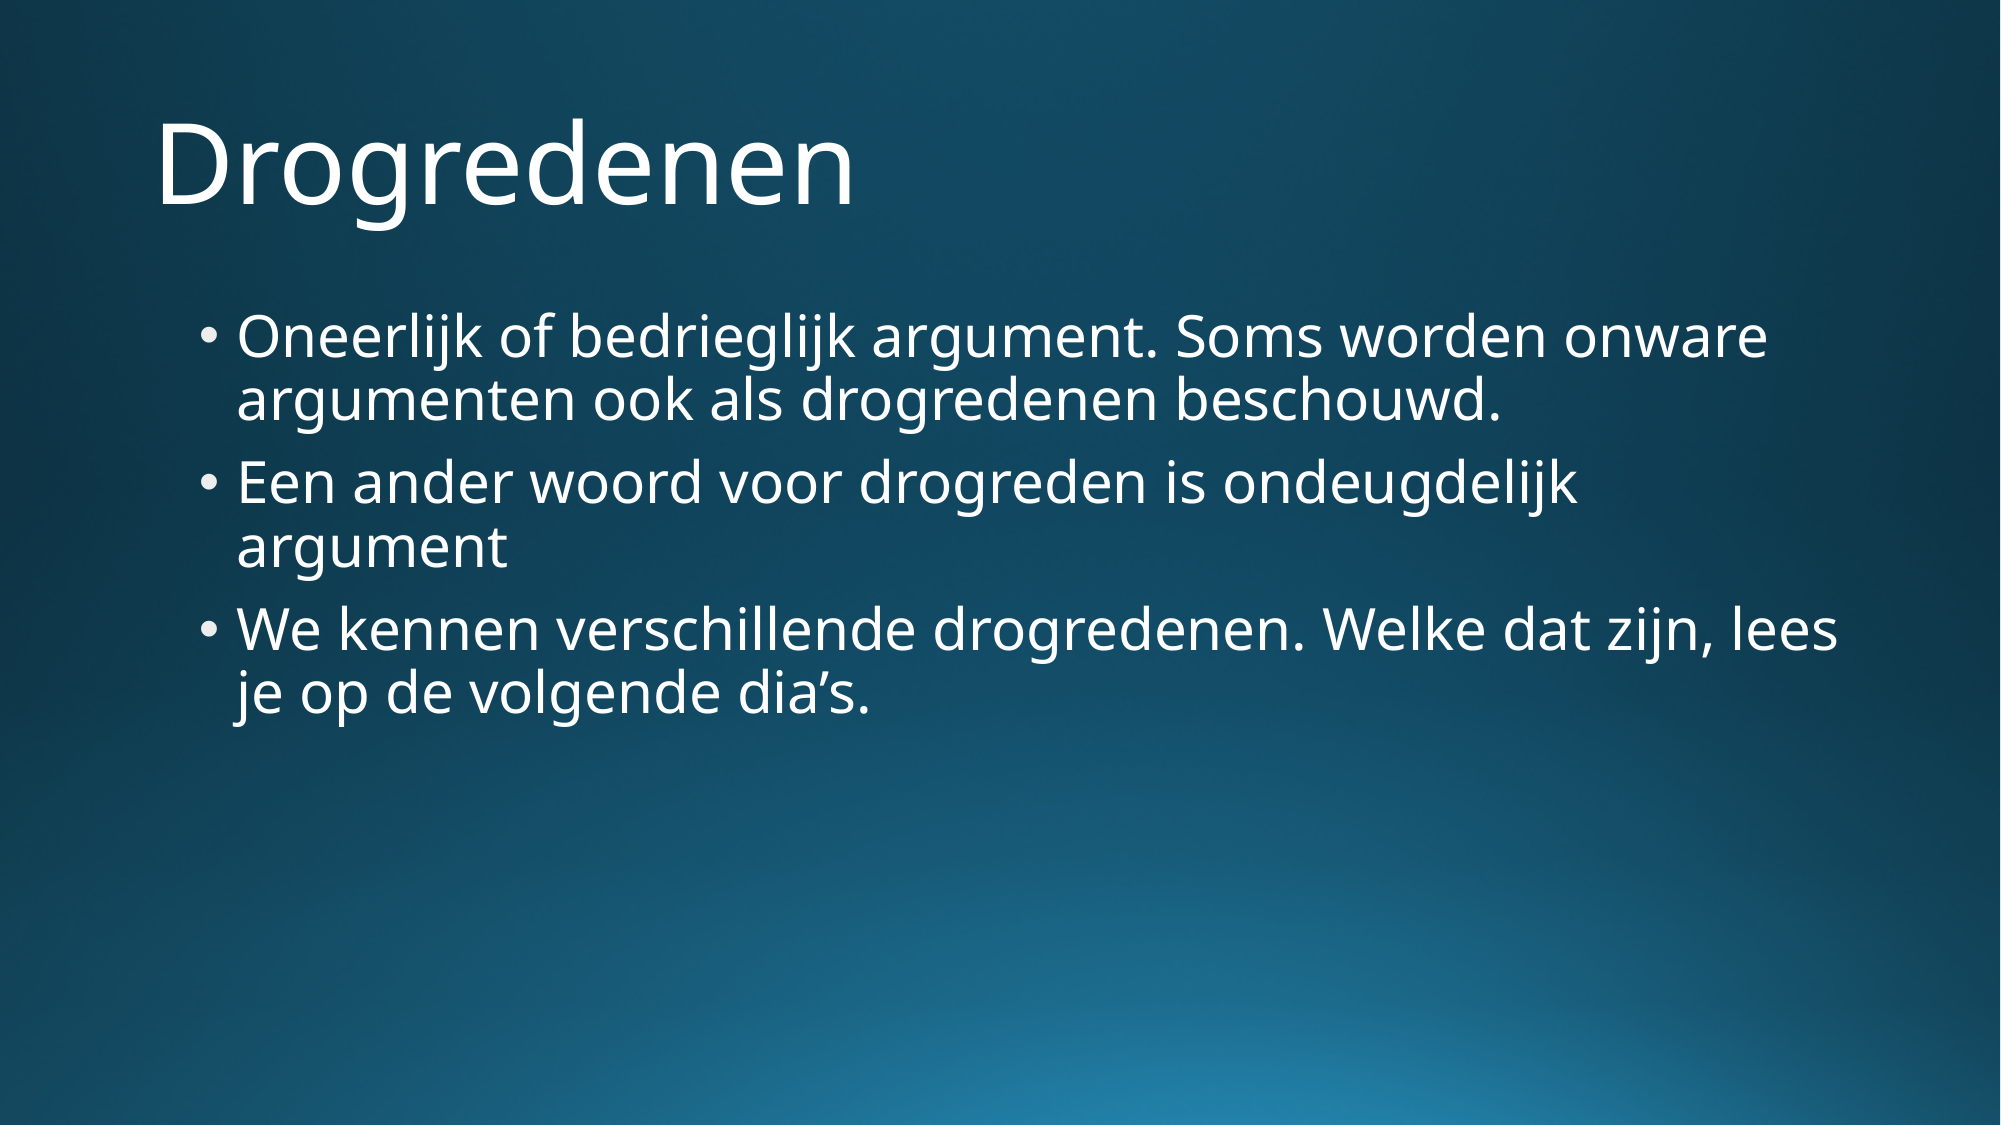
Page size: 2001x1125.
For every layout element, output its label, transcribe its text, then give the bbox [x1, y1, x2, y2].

picture [0, 0, 2001, 1125]
title Drogredenen [137, 59, 1863, 278]
list Oneerlijk of bedrieglijk argument. Soms worden onware argumenten ook als drogredenen beschouwd. Een ander woord voor drogreden is ondeugdelijk argument We kennen verschillende drogredenen. Welke dat zijn, lees je op de volgende dia’s. [183, 299, 1863, 1014]
